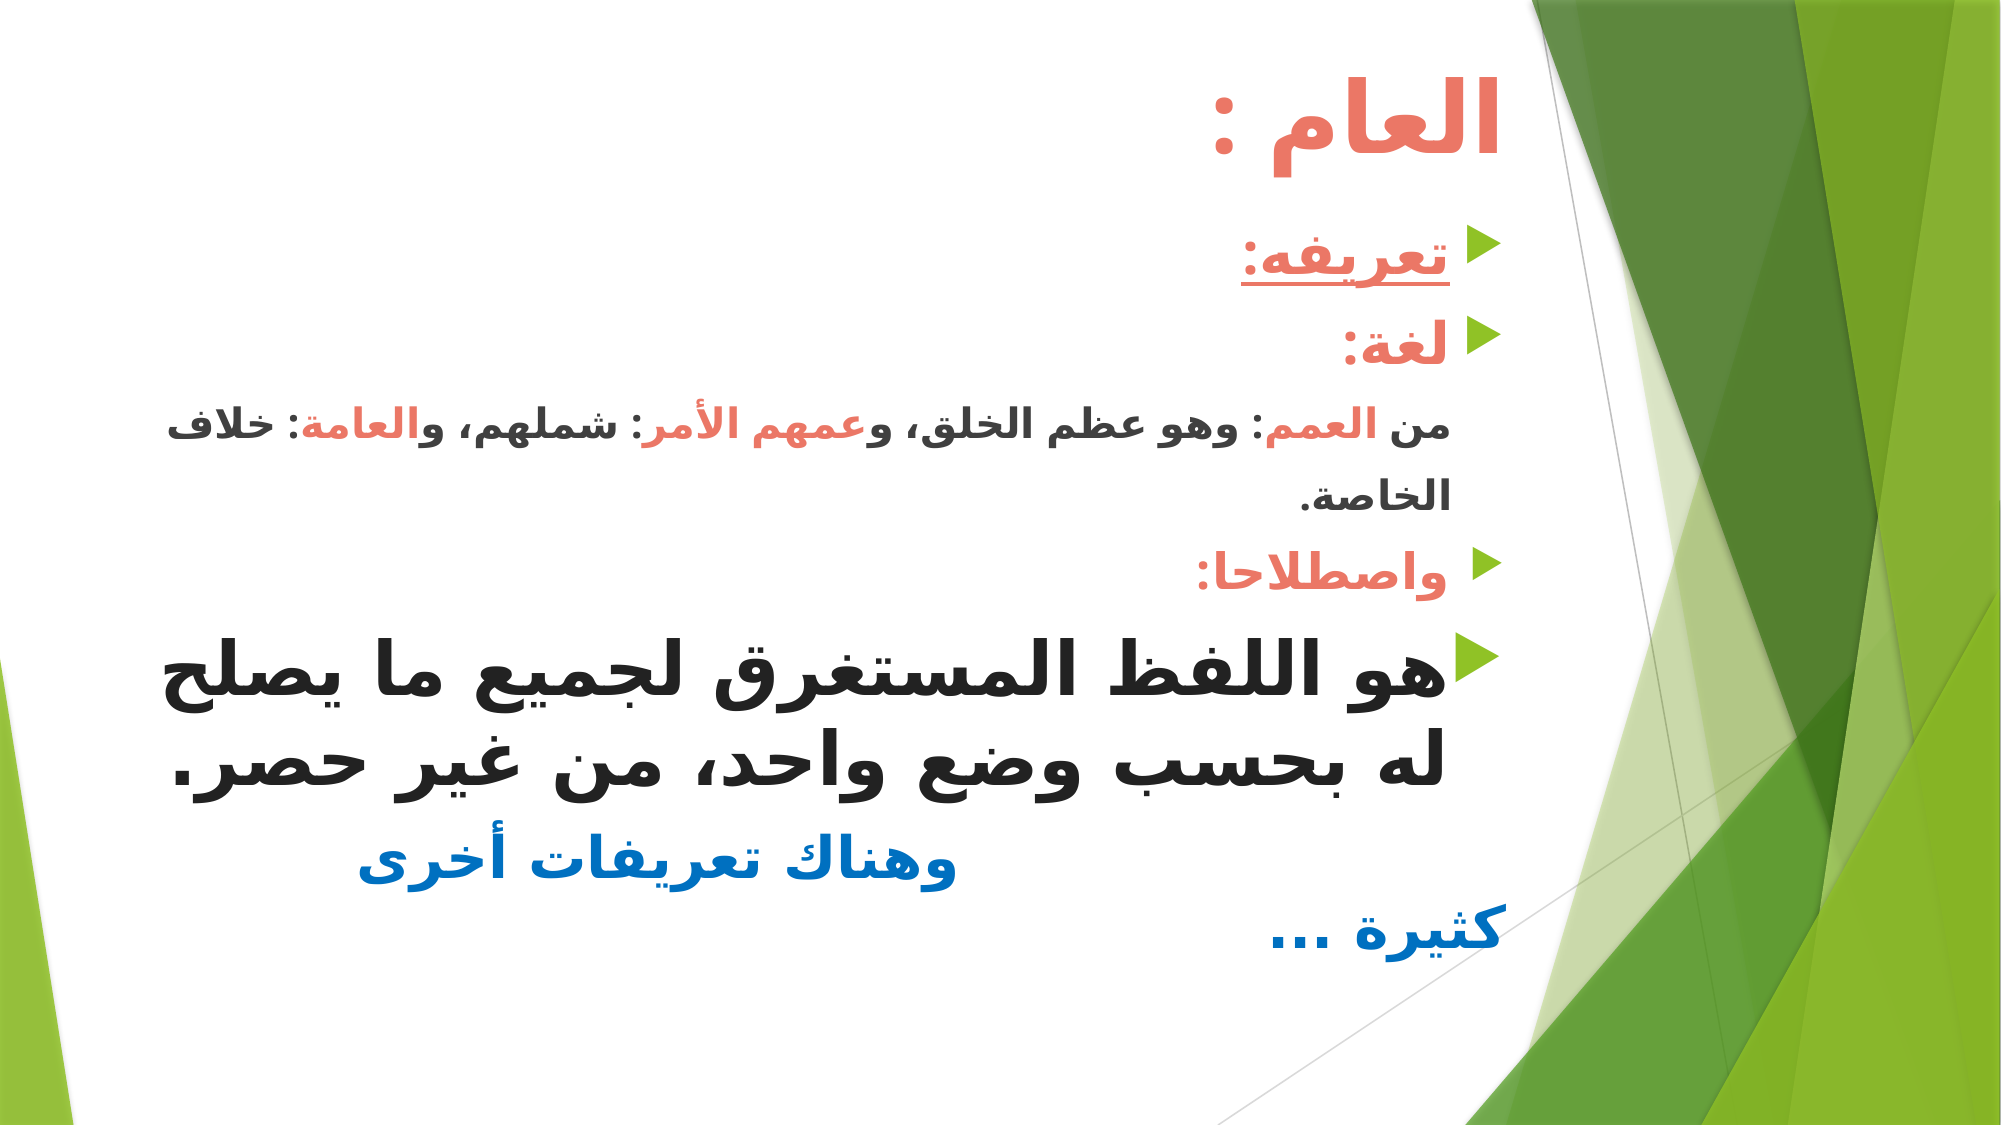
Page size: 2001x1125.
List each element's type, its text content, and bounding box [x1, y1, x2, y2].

list تعريفه: لغة: من العمم: وهو عظم الخلق، وعمهم الأمر: شملهم، والعامة: خلاف الخاصة. واصطلاحا: هو اللفظ المستغرق لجميع ما يصلح له بحسب وضع واحد، من غير حصر. وهناك تعريفات أخرى كثيرة ... [111, 208, 1522, 1048]
title العام : [111, 45, 1522, 208]
